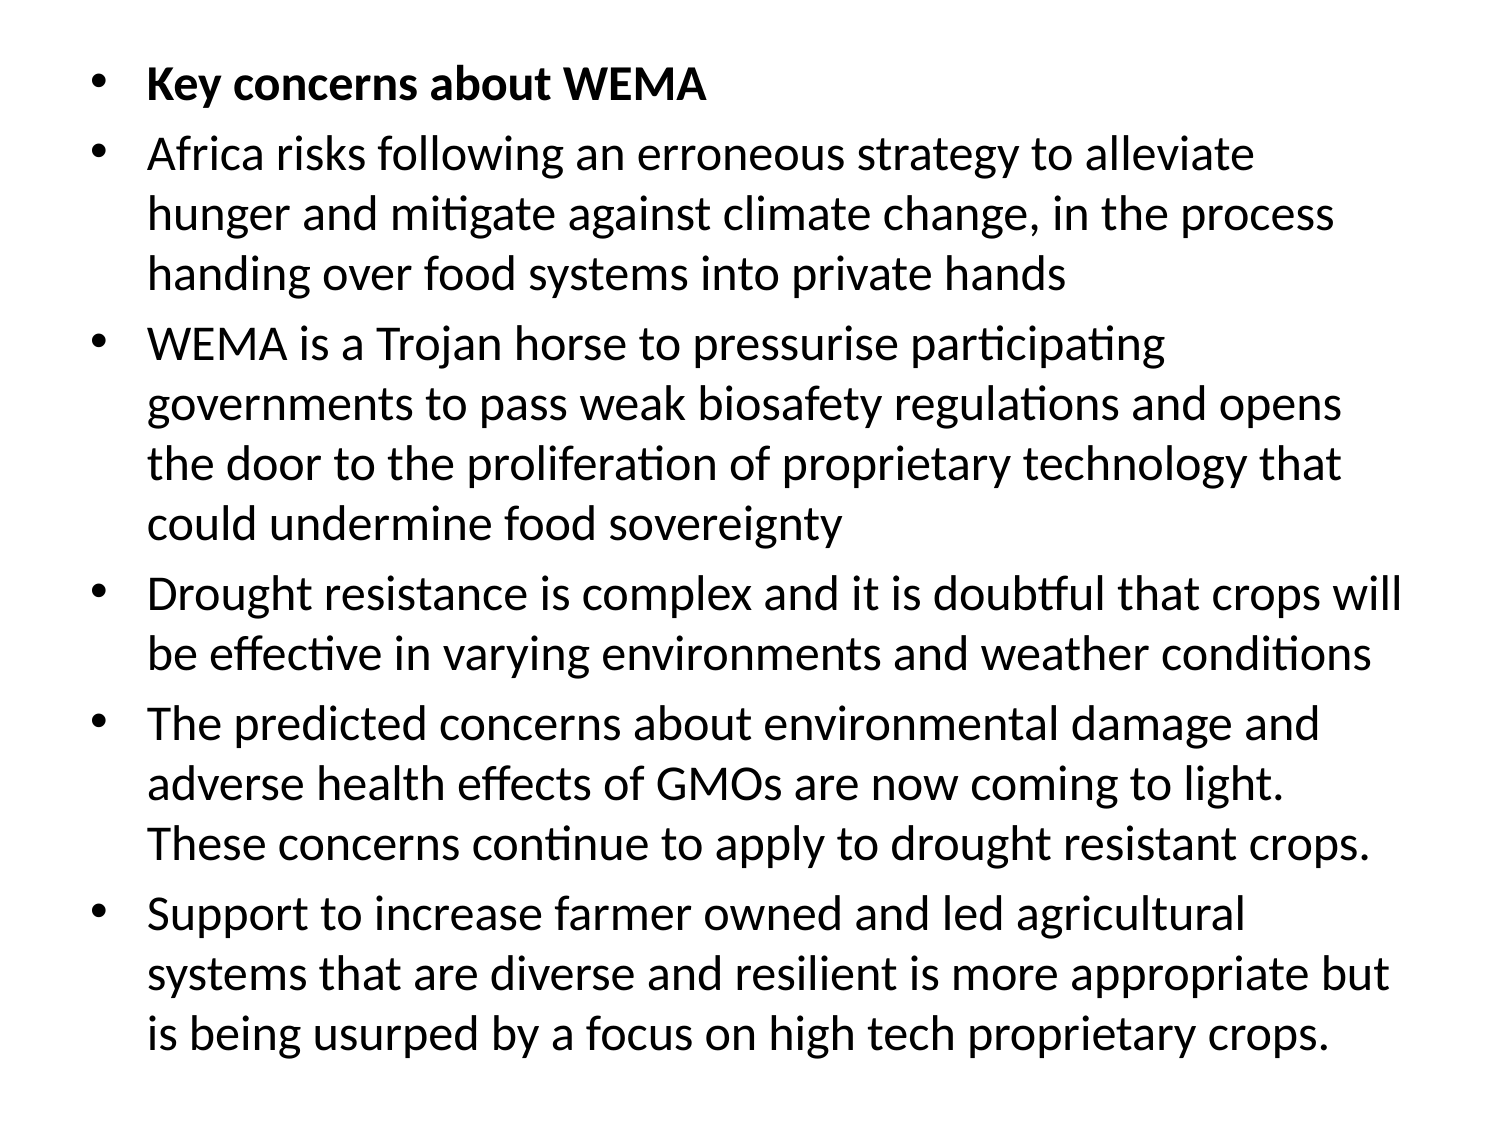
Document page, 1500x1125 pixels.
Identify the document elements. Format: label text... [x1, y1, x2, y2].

list Key concerns about WEMA Africa risks following an erroneous strategy to alleviate hunger and mitigate against climate change, in the process handing over food systems into private hands WEMA is a Trojan horse to pressurise participating governments to pass weak biosafety regulations and opens the door to the proliferation of proprietary technology that could undermine food sovereignty Drought resistance is complex and it is doubtful that crops will be effective in varying environments and weather conditions The predicted concerns about environmental damage and adverse health effects of GMOs are now coming to light. These concerns continue to apply to drought resistant crops. Support to increase farmer owned and led agricultural systems that are diverse and resilient is more appropriate but is being usurped by a focus on high tech proprietary crops. [74, 42, 1424, 1083]
